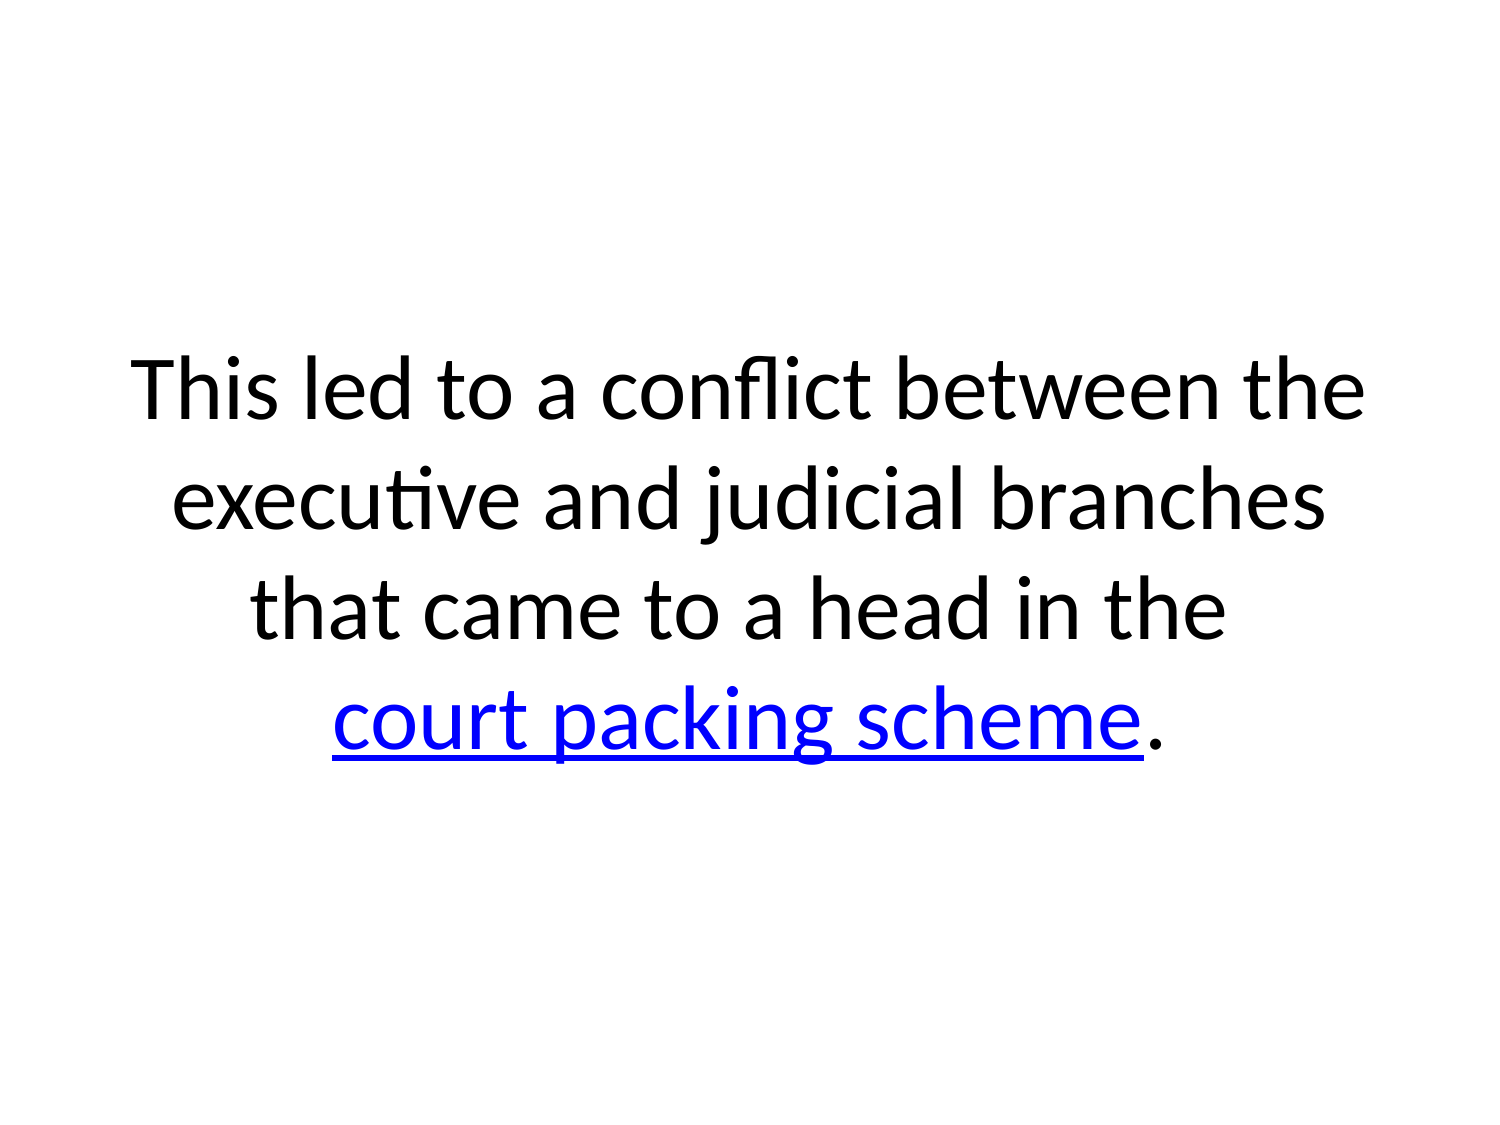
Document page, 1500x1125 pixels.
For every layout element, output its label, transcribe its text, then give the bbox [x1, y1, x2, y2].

title This led to a conflict between the executive and judicial branches that came to a head in the court packing scheme. [74, 44, 1426, 1051]
